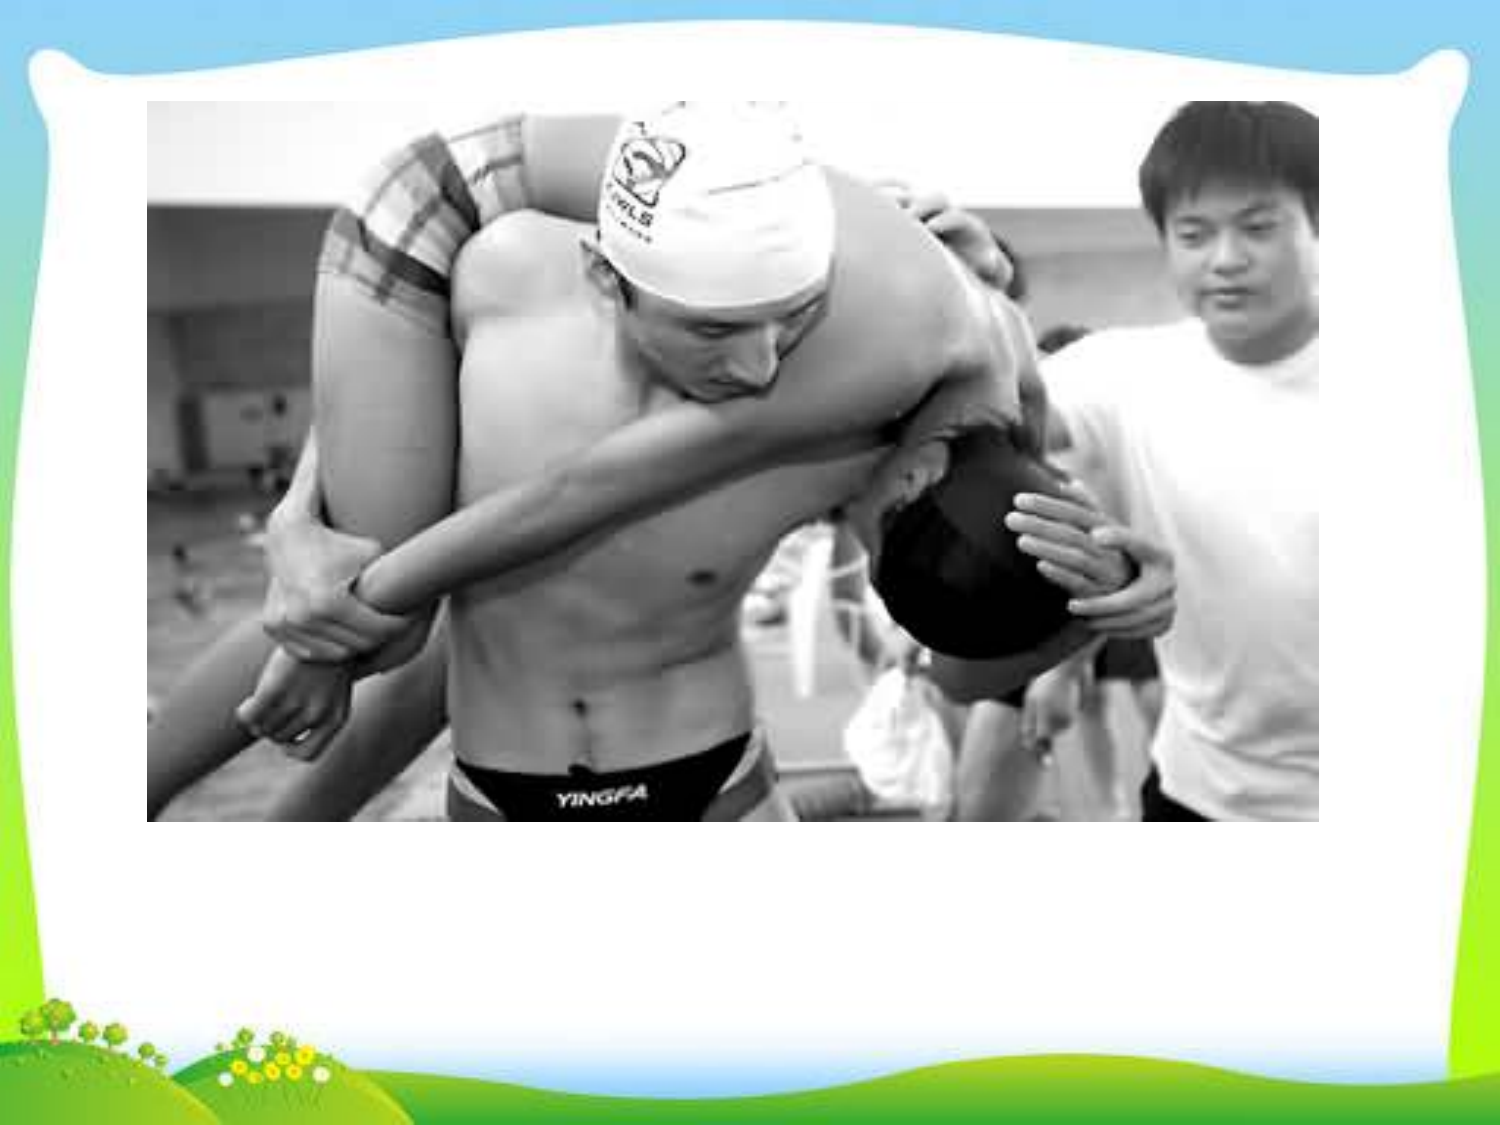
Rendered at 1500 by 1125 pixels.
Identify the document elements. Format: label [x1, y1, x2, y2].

list [147, 101, 1319, 823]
picture [0, 0, 1500, 1125]
